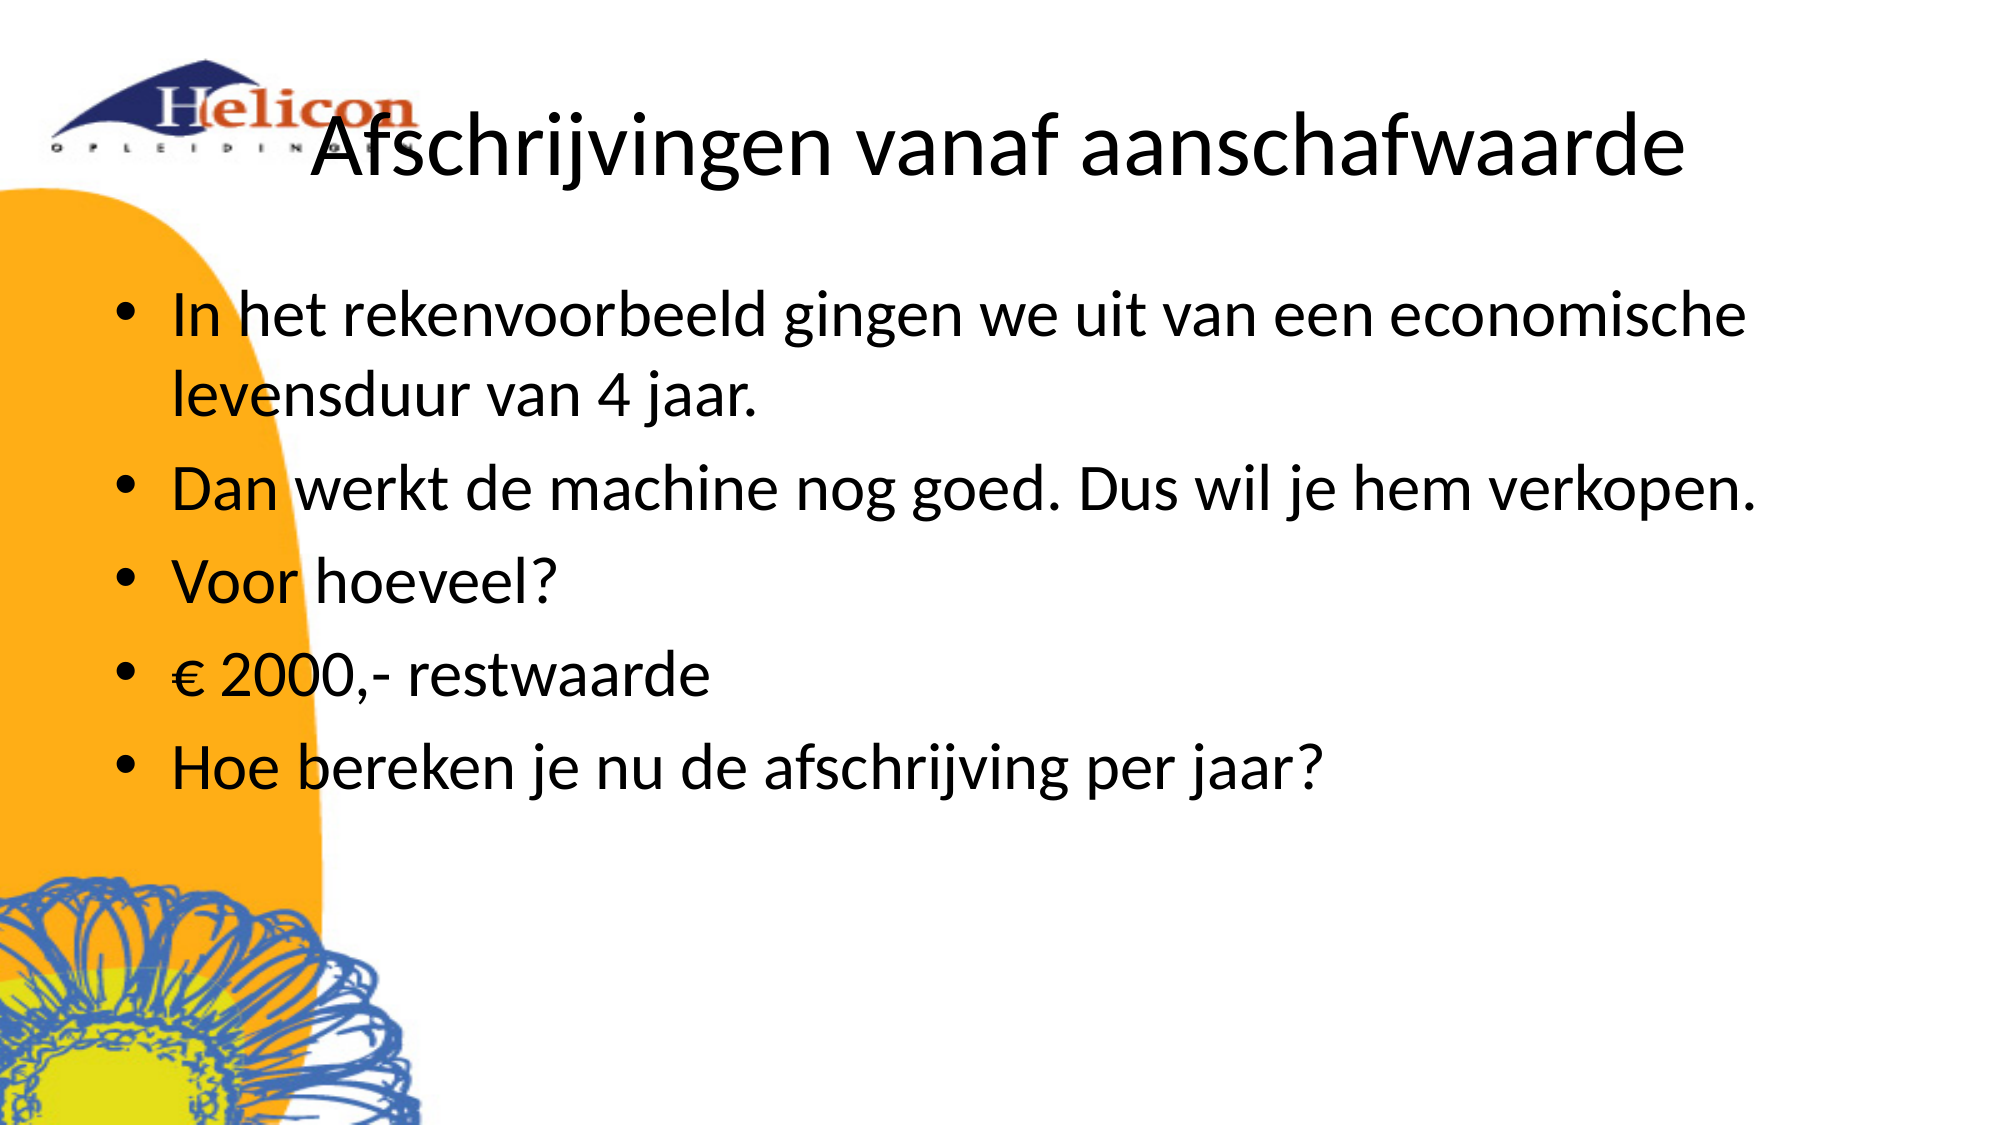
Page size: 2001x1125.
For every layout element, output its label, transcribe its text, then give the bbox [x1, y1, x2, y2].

title Afschrijvingen vanaf aanschafwaarde [99, 45, 1900, 233]
picture [0, 0, 2001, 1125]
list In het rekenvoorbeeld gingen we uit van een economische levensduur van 4 jaar. Dan werkt de machine nog goed. Dus wil je hem verkopen. Voor hoeveel? € 2000,- restwaarde Hoe bereken je nu de afschrijving per jaar? [99, 262, 1900, 1005]
